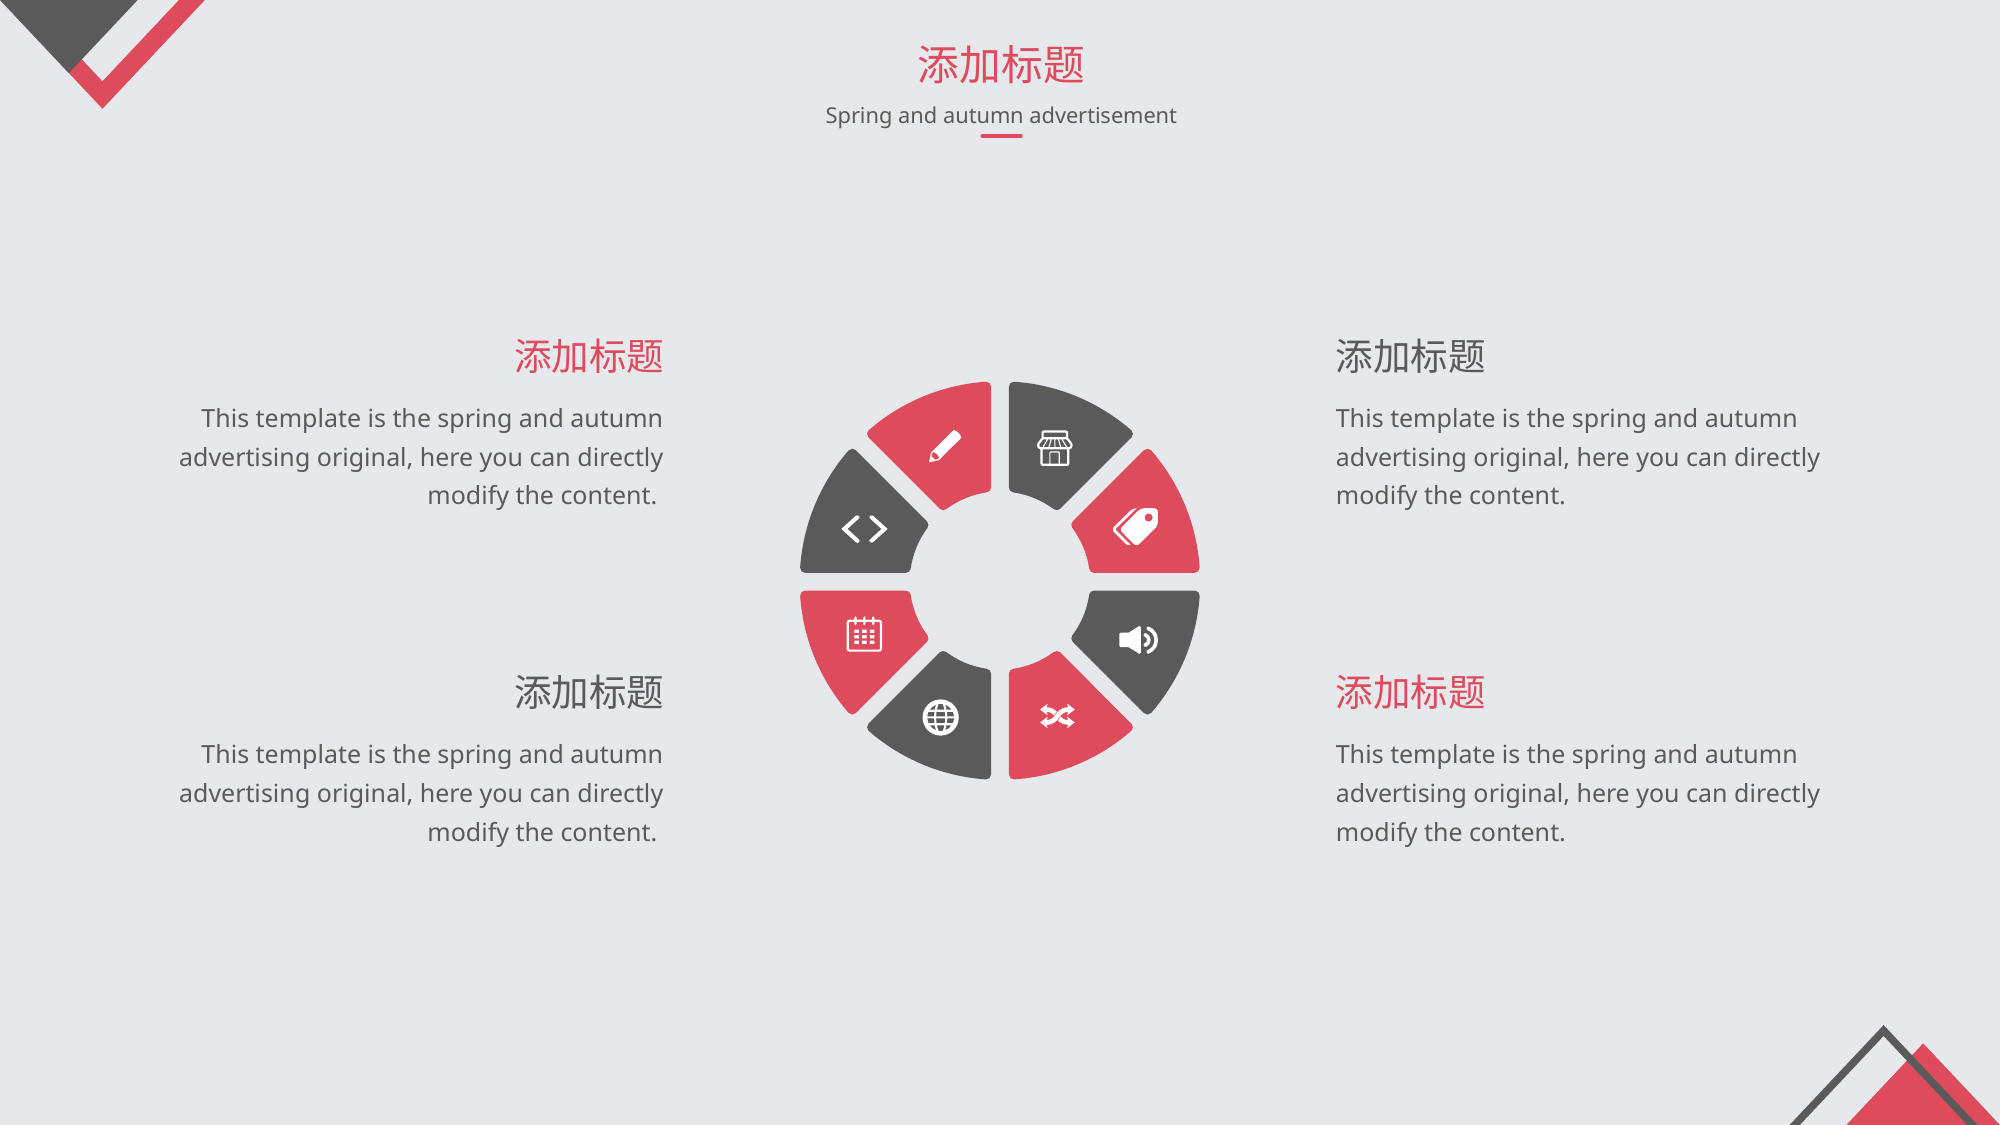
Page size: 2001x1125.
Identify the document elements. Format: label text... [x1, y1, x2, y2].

text_box This template is the spring and autumn advertising original, here you can directly modify the content. [110, 722, 679, 855]
text_box [869, 515, 888, 543]
text_box [1071, 590, 1200, 715]
text_box 添加标题 [1321, 661, 1564, 722]
text_box Spring and autumn advertisement [739, 86, 1264, 136]
text_box [867, 651, 992, 780]
text_box [1008, 651, 1133, 780]
text_box This template is the spring and autumn advertising original, here you can directly modify the content. [110, 385, 679, 518]
text_box [1113, 508, 1137, 546]
text_box [1040, 703, 1075, 728]
text_box [841, 515, 860, 543]
text_box [1120, 508, 1158, 546]
text_box [1071, 448, 1200, 573]
text_box [800, 590, 929, 715]
text_box This template is the spring and autumn advertising original, here you can directly modify the content. [1321, 385, 1890, 518]
text_box 添加标题 [1321, 325, 1564, 385]
text_box [800, 448, 929, 573]
text_box [1037, 430, 1073, 466]
text_box 添加标题 [903, 31, 1100, 86]
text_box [0, 0, 205, 109]
text_box 添加标题 [436, 661, 679, 722]
text_box [922, 699, 959, 736]
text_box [1789, 1024, 2000, 1125]
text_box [846, 616, 883, 652]
text_box [1008, 381, 1133, 511]
text_box 添加标题 [436, 325, 679, 385]
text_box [1119, 626, 1158, 654]
text_box [867, 381, 992, 511]
text_box [929, 430, 962, 463]
text_box This template is the spring and autumn advertising original, here you can directly modify the content. [1321, 722, 1890, 855]
